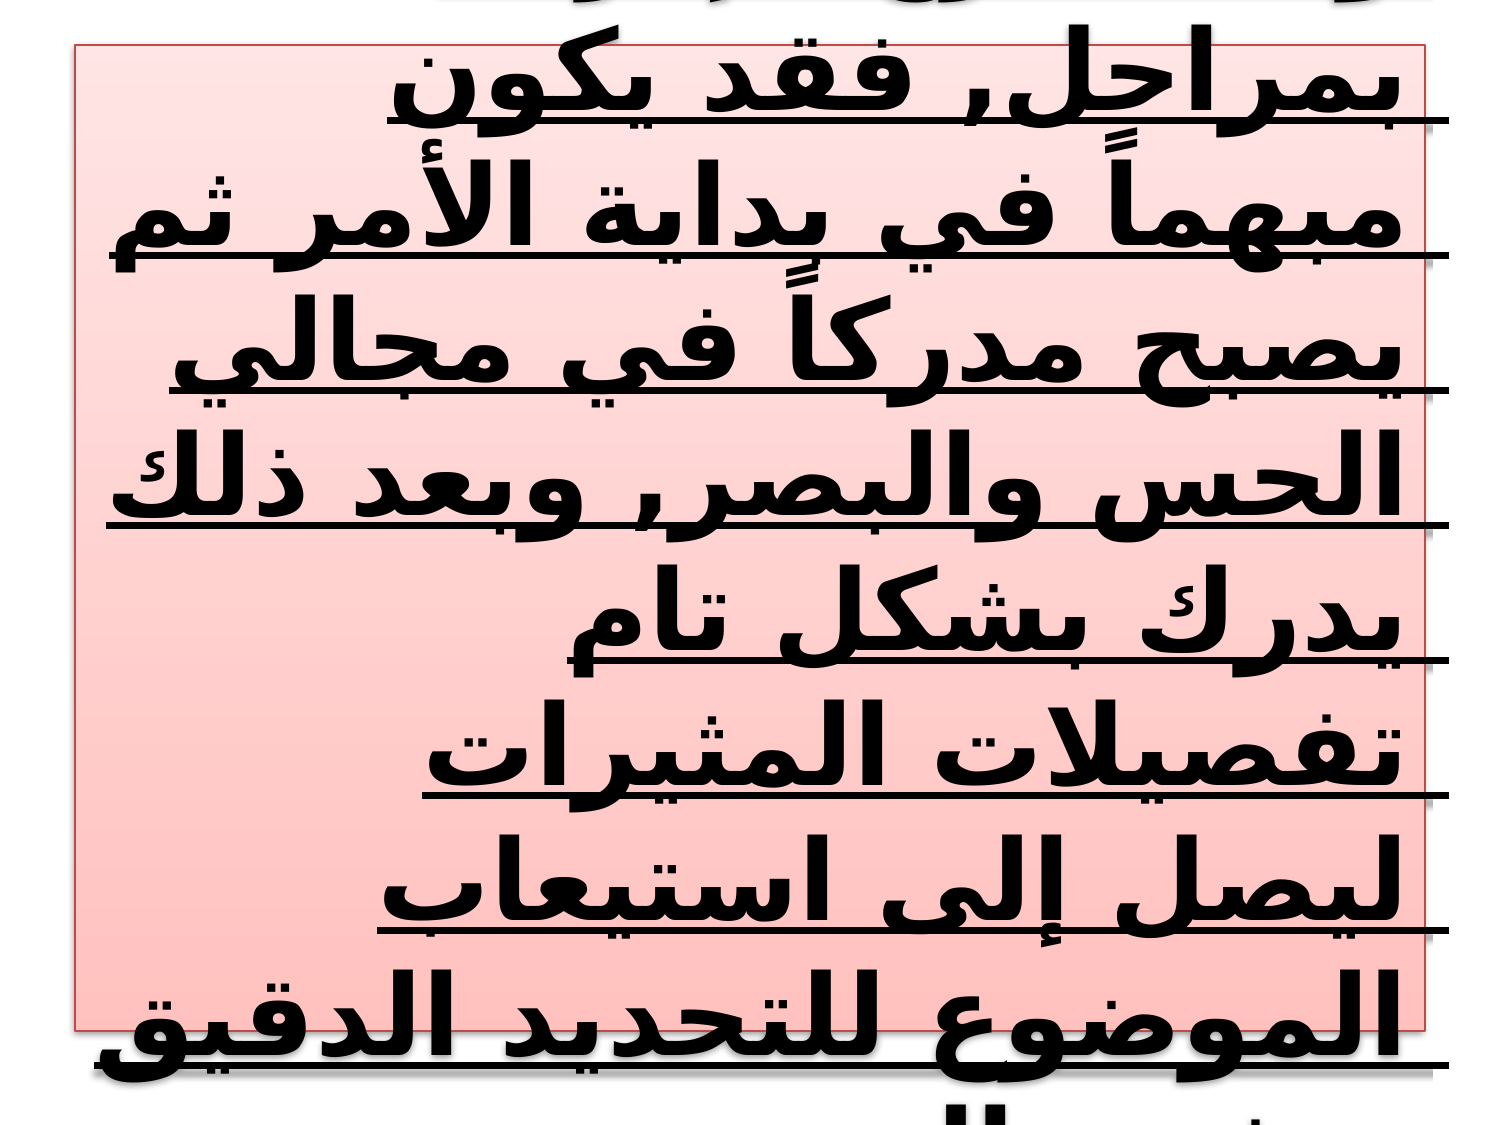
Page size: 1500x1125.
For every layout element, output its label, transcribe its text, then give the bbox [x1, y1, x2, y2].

title وقد يتدرج الإدراك بمراحل, فقد يكون مبهماً في بداية الأمر ثم يصبح مدركاً في مجالي الحس والبصر, وبعد ذلك يدرك بشكل تام تفصيلات المثيرات ليصل إلى استيعاب الموضوع للتحديد الدقيق وتفهم المعنى. [74, 44, 1426, 1032]
